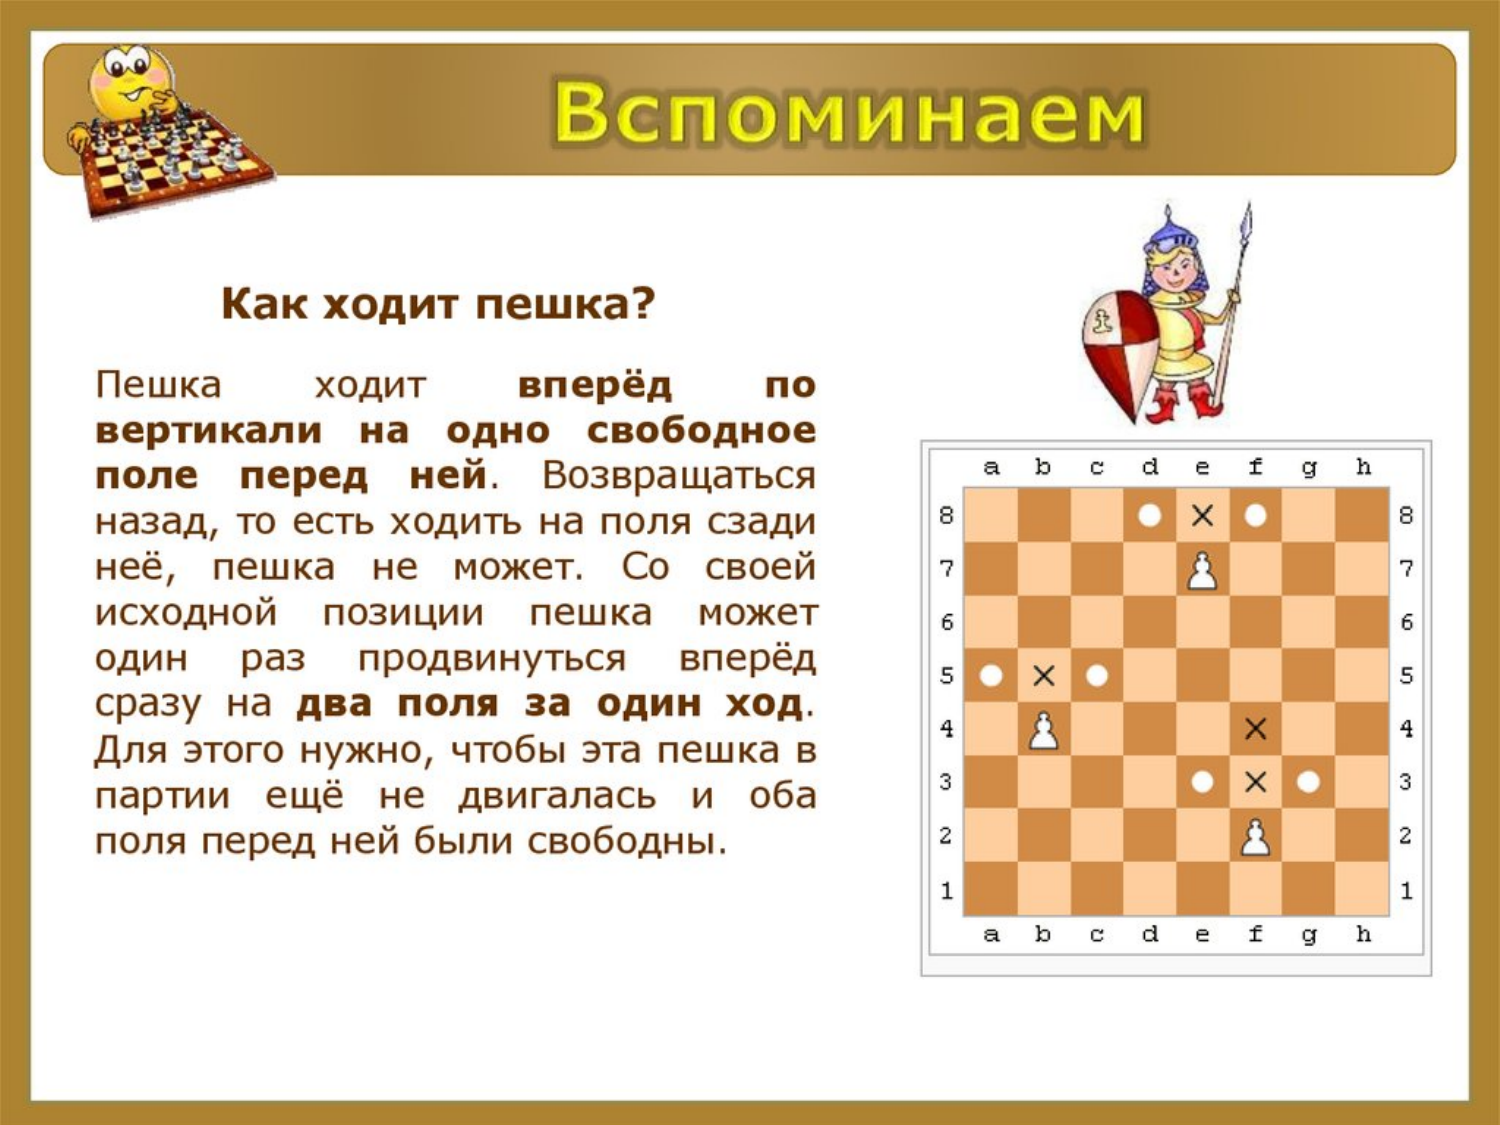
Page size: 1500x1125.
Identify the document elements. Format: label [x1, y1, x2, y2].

list [0, 0, 1500, 1125]
